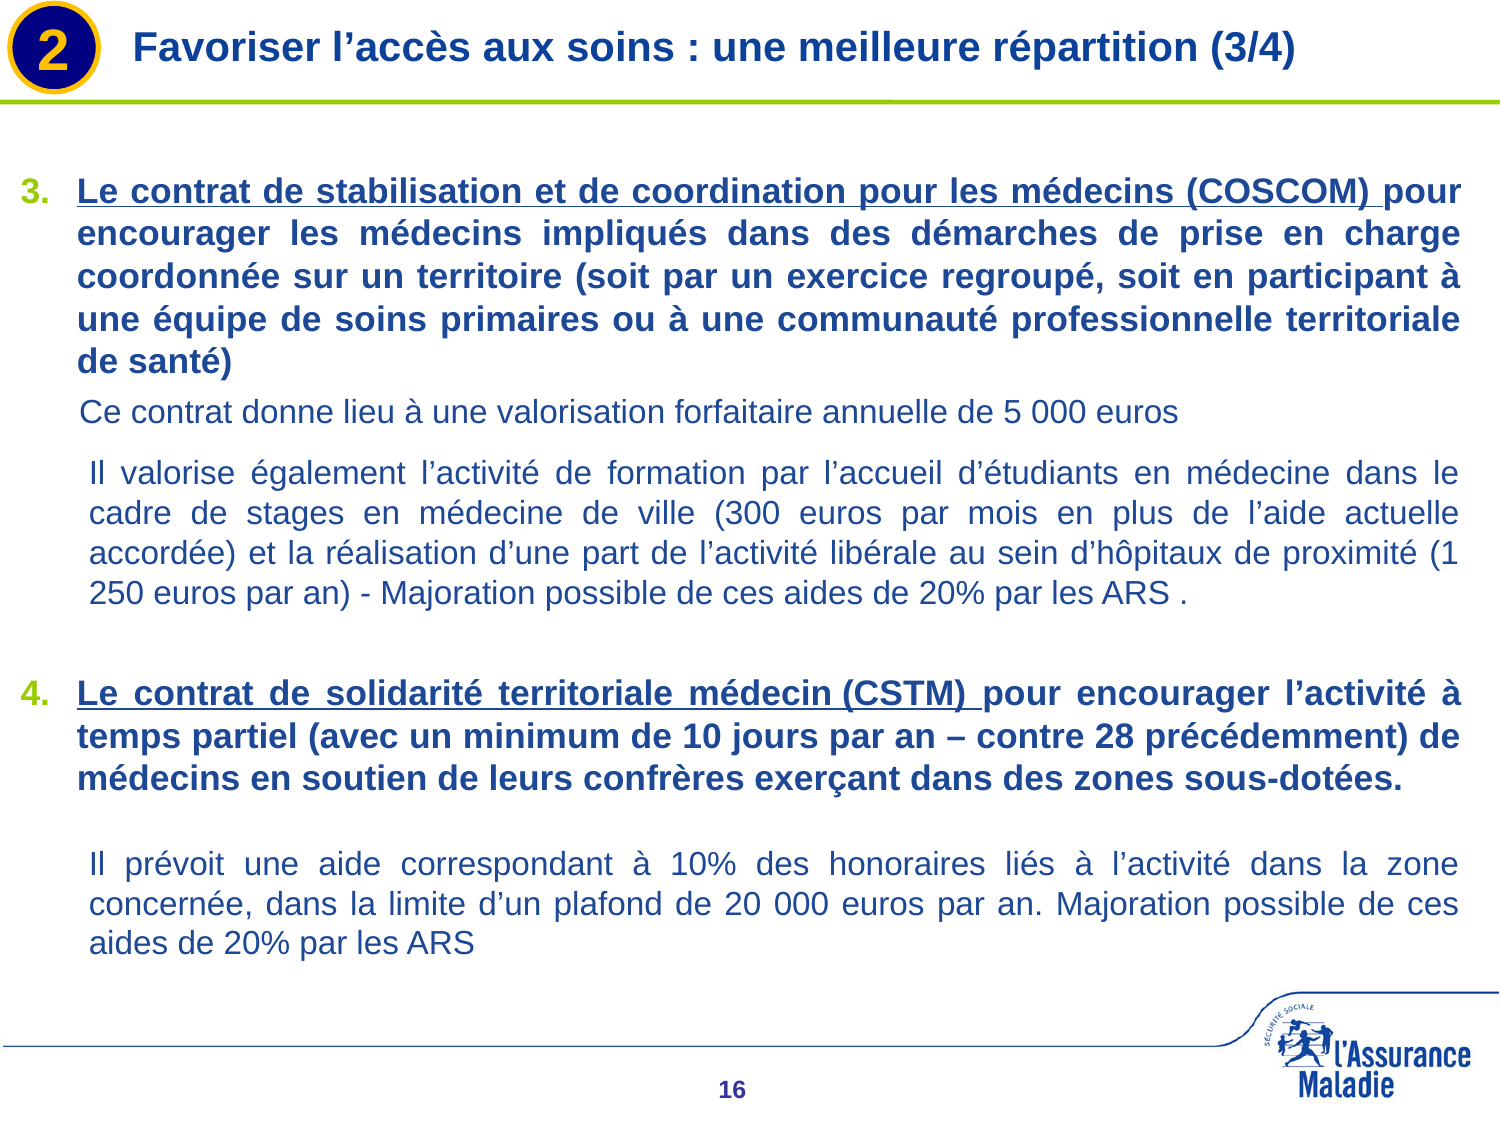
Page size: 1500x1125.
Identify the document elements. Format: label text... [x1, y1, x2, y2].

picture [0, 988, 1500, 1124]
text_box 2 [9, 3, 99, 92]
list Le contrat de stabilisation et de coordination pour les médecins (COSCOM) pour encourager les médecins impliqués dans des démarches de prise en charge coordonnée sur un territoire (soit par un exercice regroupé, soit en participant à une équipe de soins primaires ou à une communauté professionnelle territoriale de santé) Ce contrat donne lieu à une valorisation forfaitaire annuelle de 5 000 euros Il valorise également l’activité de formation par l’accueil d’étudiants en médecine dans le cadre de stages en médecine de ville (300 euros par mois en plus de l’aide actuelle accordée) et la réalisation d’une part de l’activité libérale au sein d’hôpitaux de proximité (1 250 euros par an) - Majoration possible de ces aides de 20% par les ARS . Le contrat de solidarité territoriale médecin (CSTM) pour encourager l’activité à temps partiel (avec un minimum de 10 jours par an – contre 28 précédemment) de médecins en soutien de leurs confrères exerçant dans des zones sous-dotées. Il prévoit une aide correspondant à 10% des honoraires liés à l’activité dans la zone concernée, dans la limite d’un plafond de 20 000 euros par an. Majoration possible de ces aides de 20% par les ARS [5, 113, 1477, 1071]
slide_number 16 [690, 1070, 774, 1106]
title Favoriser l’accès aux soins : une meilleure répartition (3/4) [117, 3, 1500, 86]
